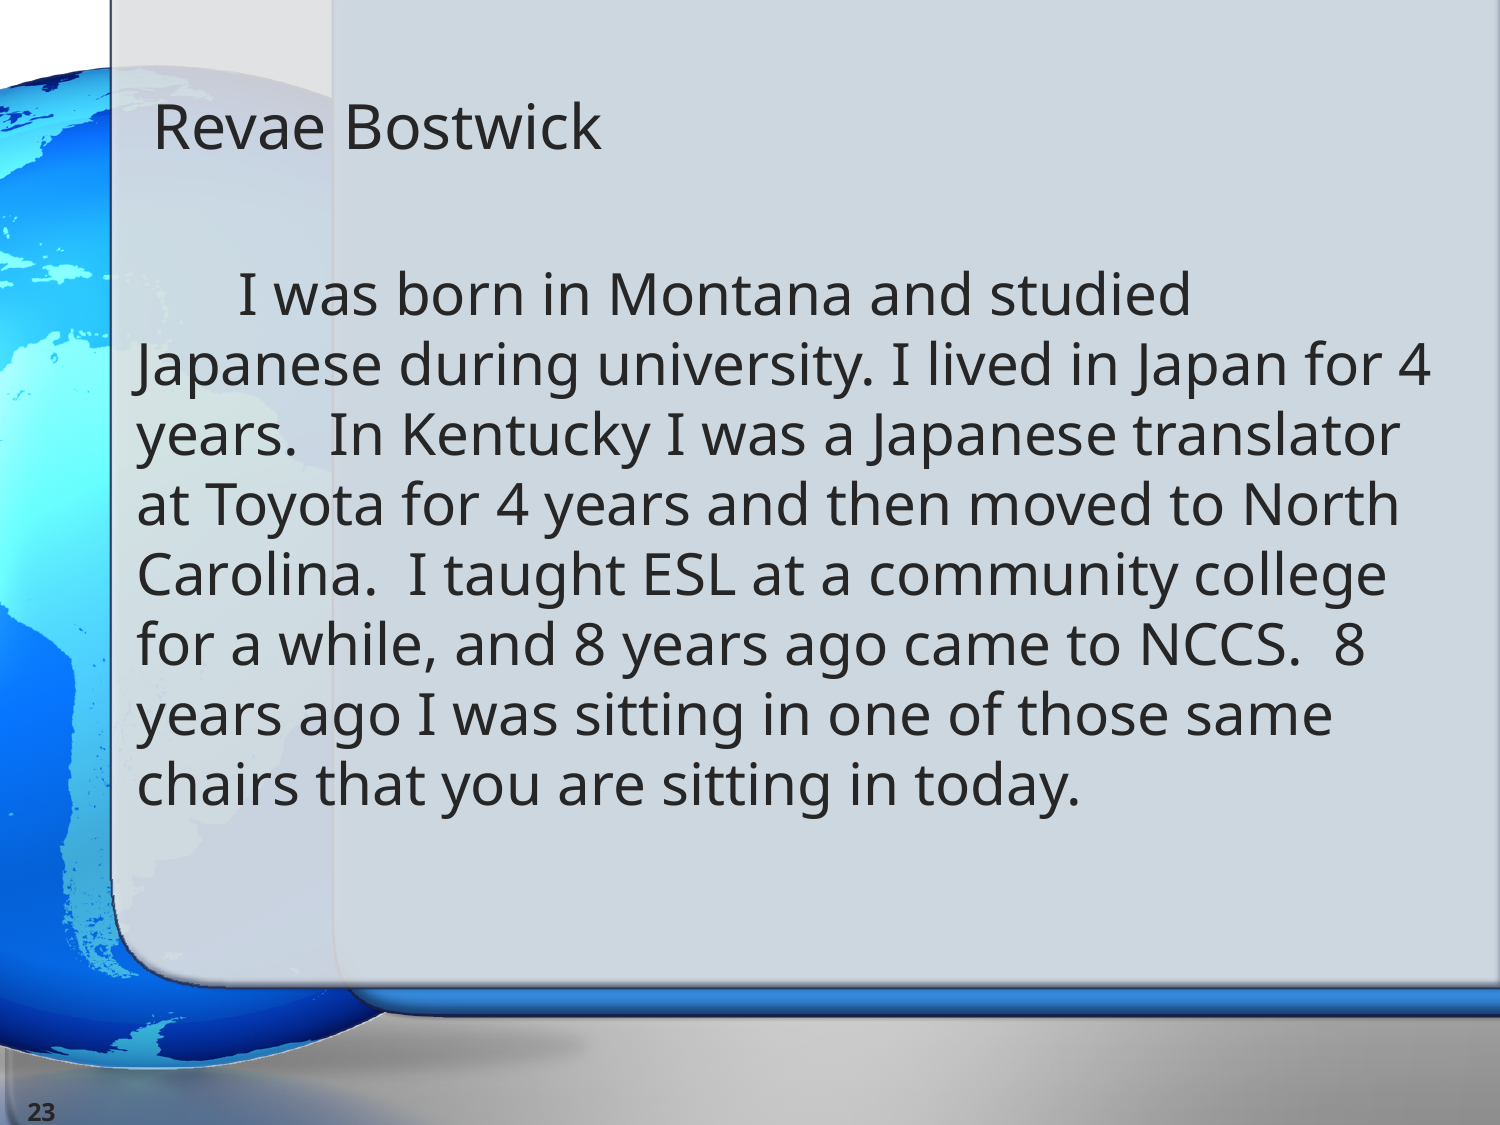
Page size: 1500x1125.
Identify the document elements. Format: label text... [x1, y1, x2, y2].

title Revae Bostwick [137, 50, 1407, 200]
list I was born in Montana and studied Japanese during university. I lived in Japan for 4 years. In Kentucky I was a Japanese translator at Toyota for 4 years and then moved to North Carolina. I taught ESL at a community college for a while, and 8 years ago came to NCCS. 8 years ago I was sitting in one of those same chairs that you are sitting in today. [92, 249, 1450, 1075]
slide_number 23 [12, 1088, 363, 1125]
picture [0, 0, 1500, 1125]
